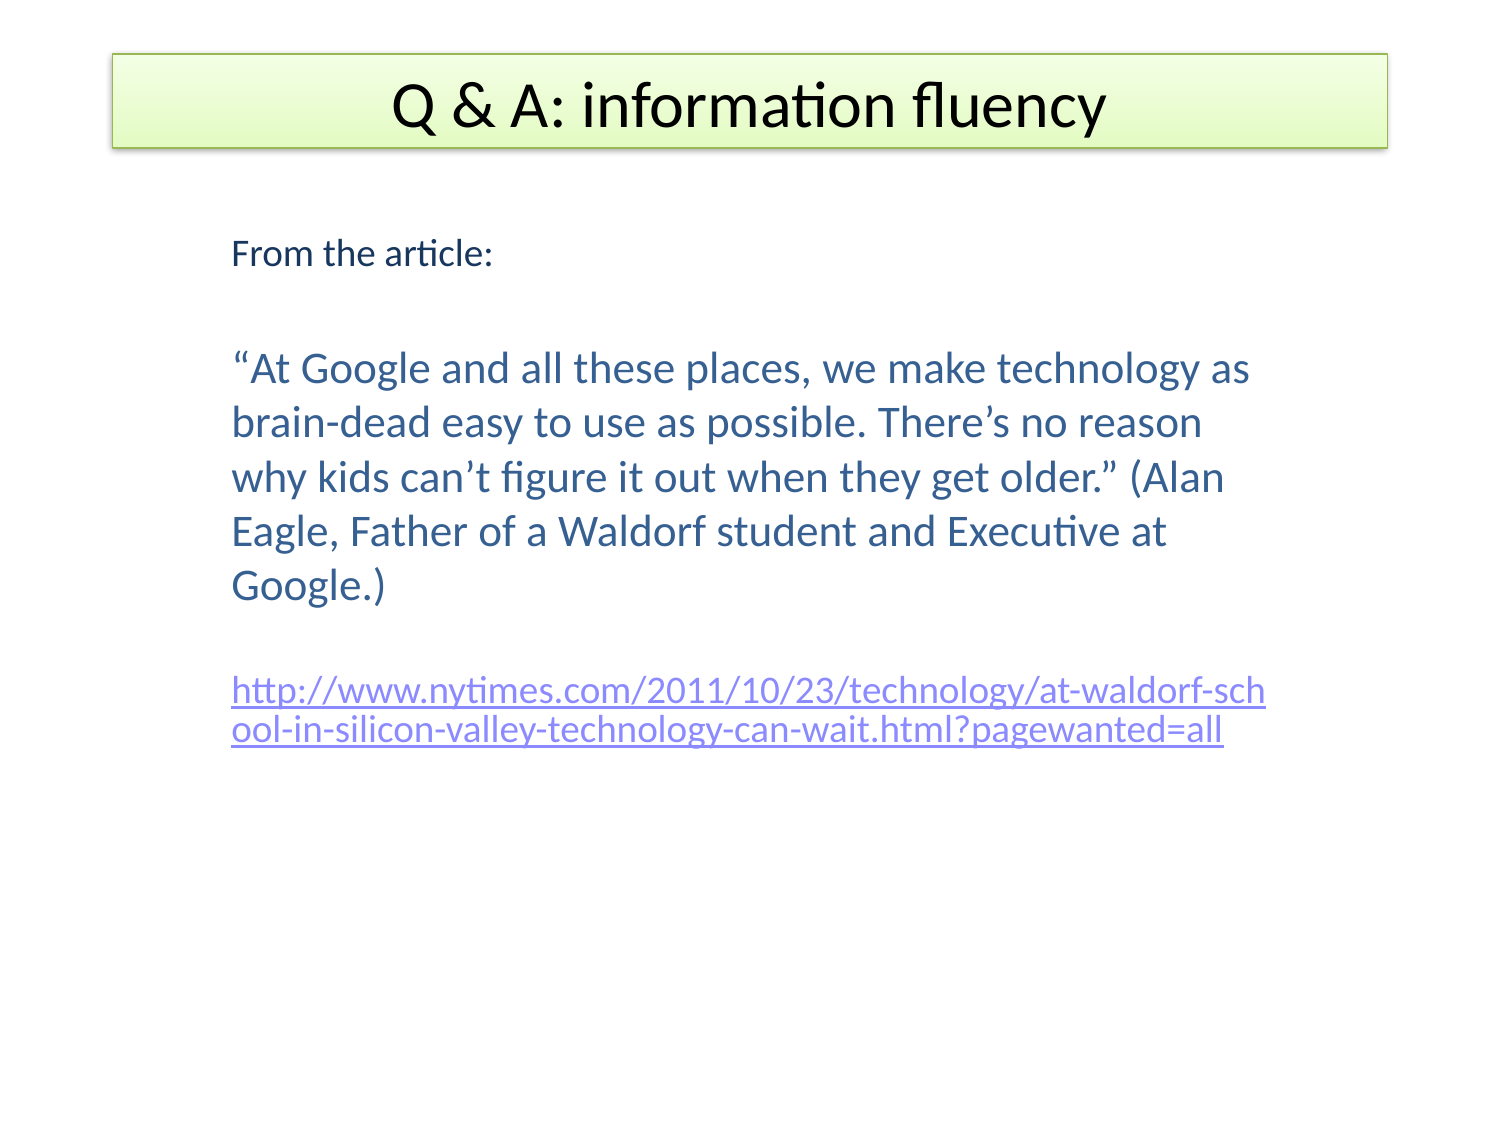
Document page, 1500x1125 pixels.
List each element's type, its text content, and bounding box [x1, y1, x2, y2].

text_box Q & A: information fluency [112, 53, 1388, 149]
subtitle From the article: “At Google and all these places, we make technology as brain-dead easy to use as possible. There’s no reason why kids can’t figure it out when they get older.” (Alan Eagle, Father of a Waldorf student and Executive at Google.) http://www.nytimes.com/2011/10/23/technology/at-waldorf-school-in-silicon-valley-technology-can-wait.html?pagewanted=all [216, 220, 1299, 807]
